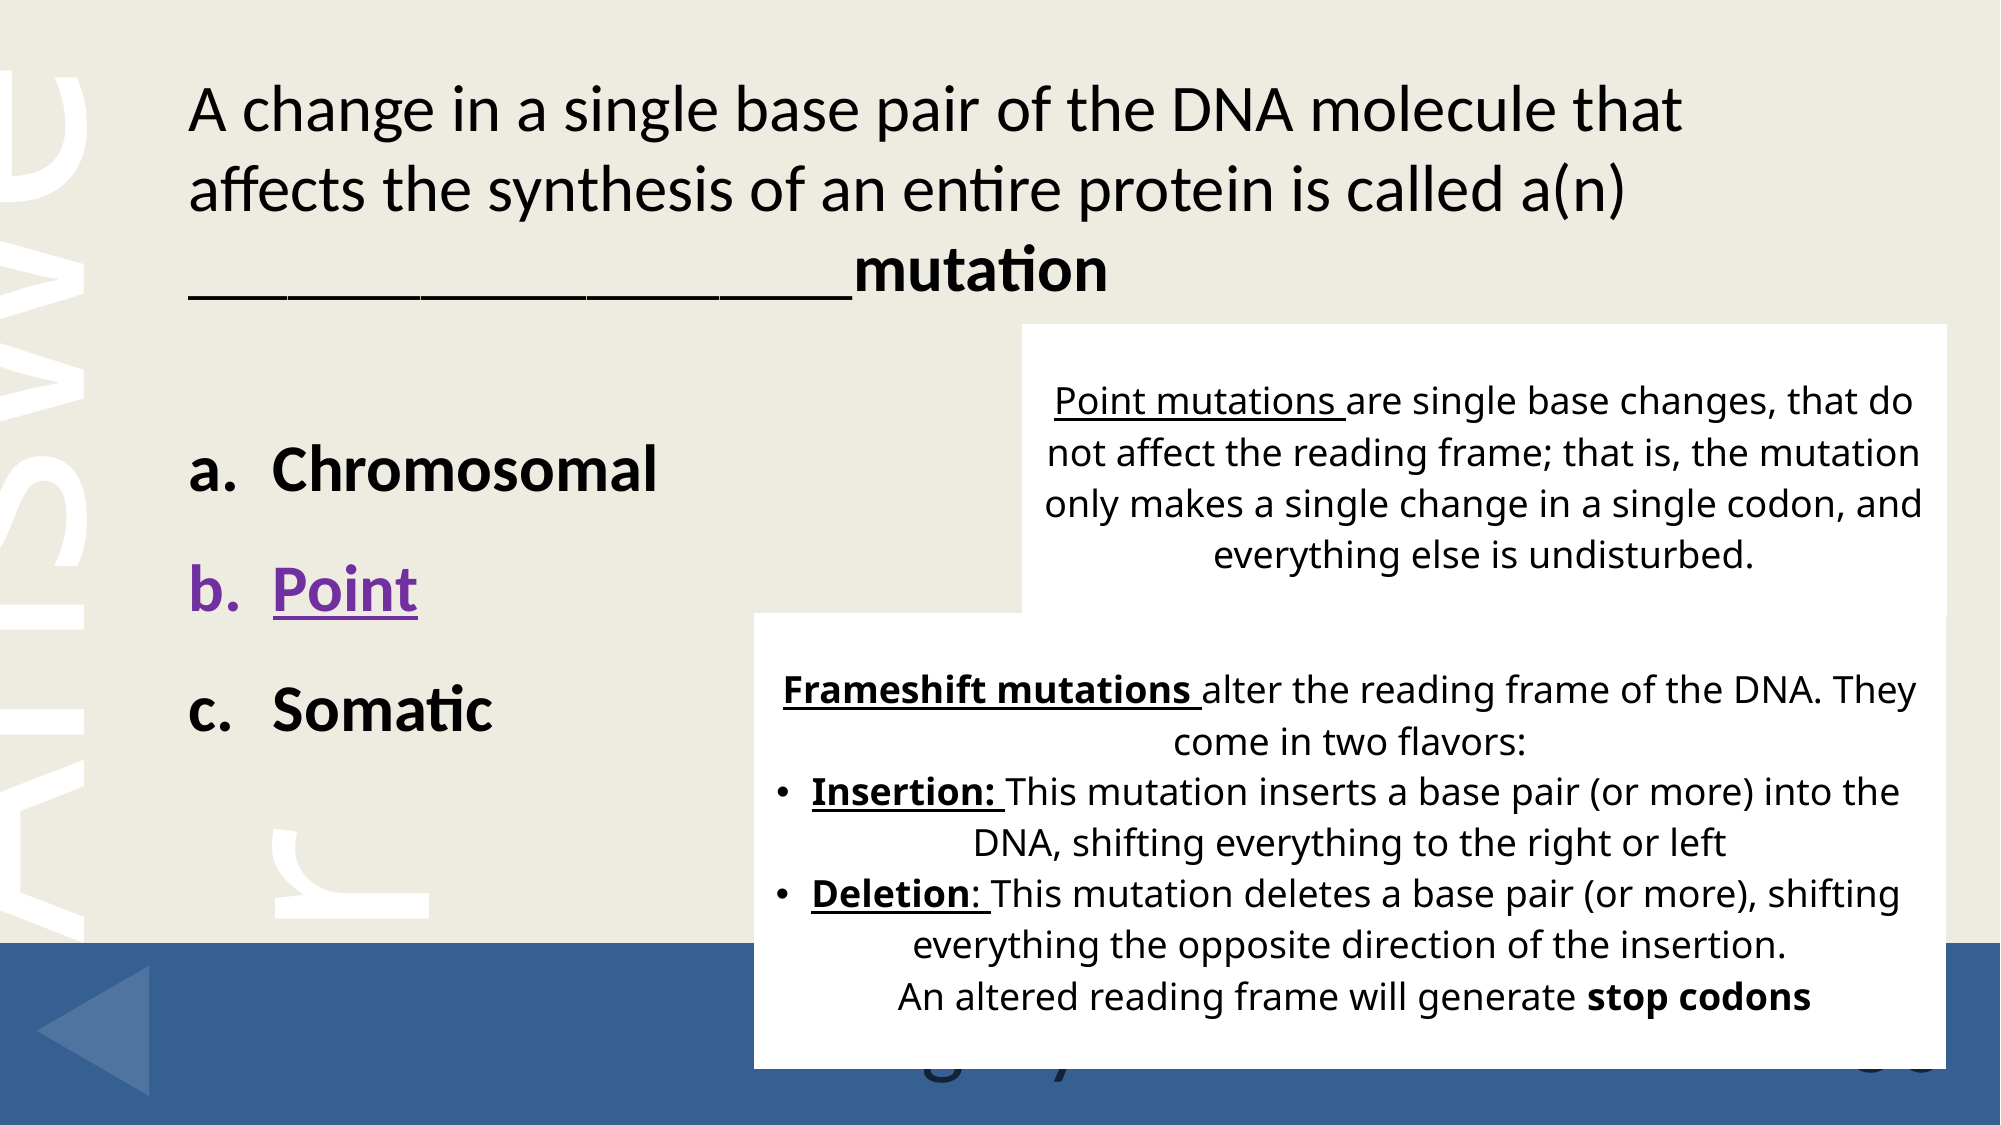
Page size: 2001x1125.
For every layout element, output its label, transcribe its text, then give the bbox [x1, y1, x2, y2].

table_header Frameshift mutations alter the reading frame of the DNA. They come in two flavors: Insertion: This mutation inserts a base pair (or more) into the DNA, shifting everything to the right or left Deletion: This mutation deletes a base pair (or more), shifting everything the opposite direction of the insertion. An altered reading frame will generate stop codons [754, 613, 1946, 1069]
list 30 [1854, 967, 1963, 1097]
table_header Point mutations are single base changes, that do not affect the reading frame; that is, the mutation only makes a single change in a single codon, and everything else is undisturbed. [1022, 324, 1947, 617]
list A change in a single base pair of the DNA molecule that affects the synthesis of an entire protein is called a(n) ____________________mutation Chromosomal Point Somatic [173, 34, 1776, 856]
title Category 1 [53, 937, 1854, 1125]
